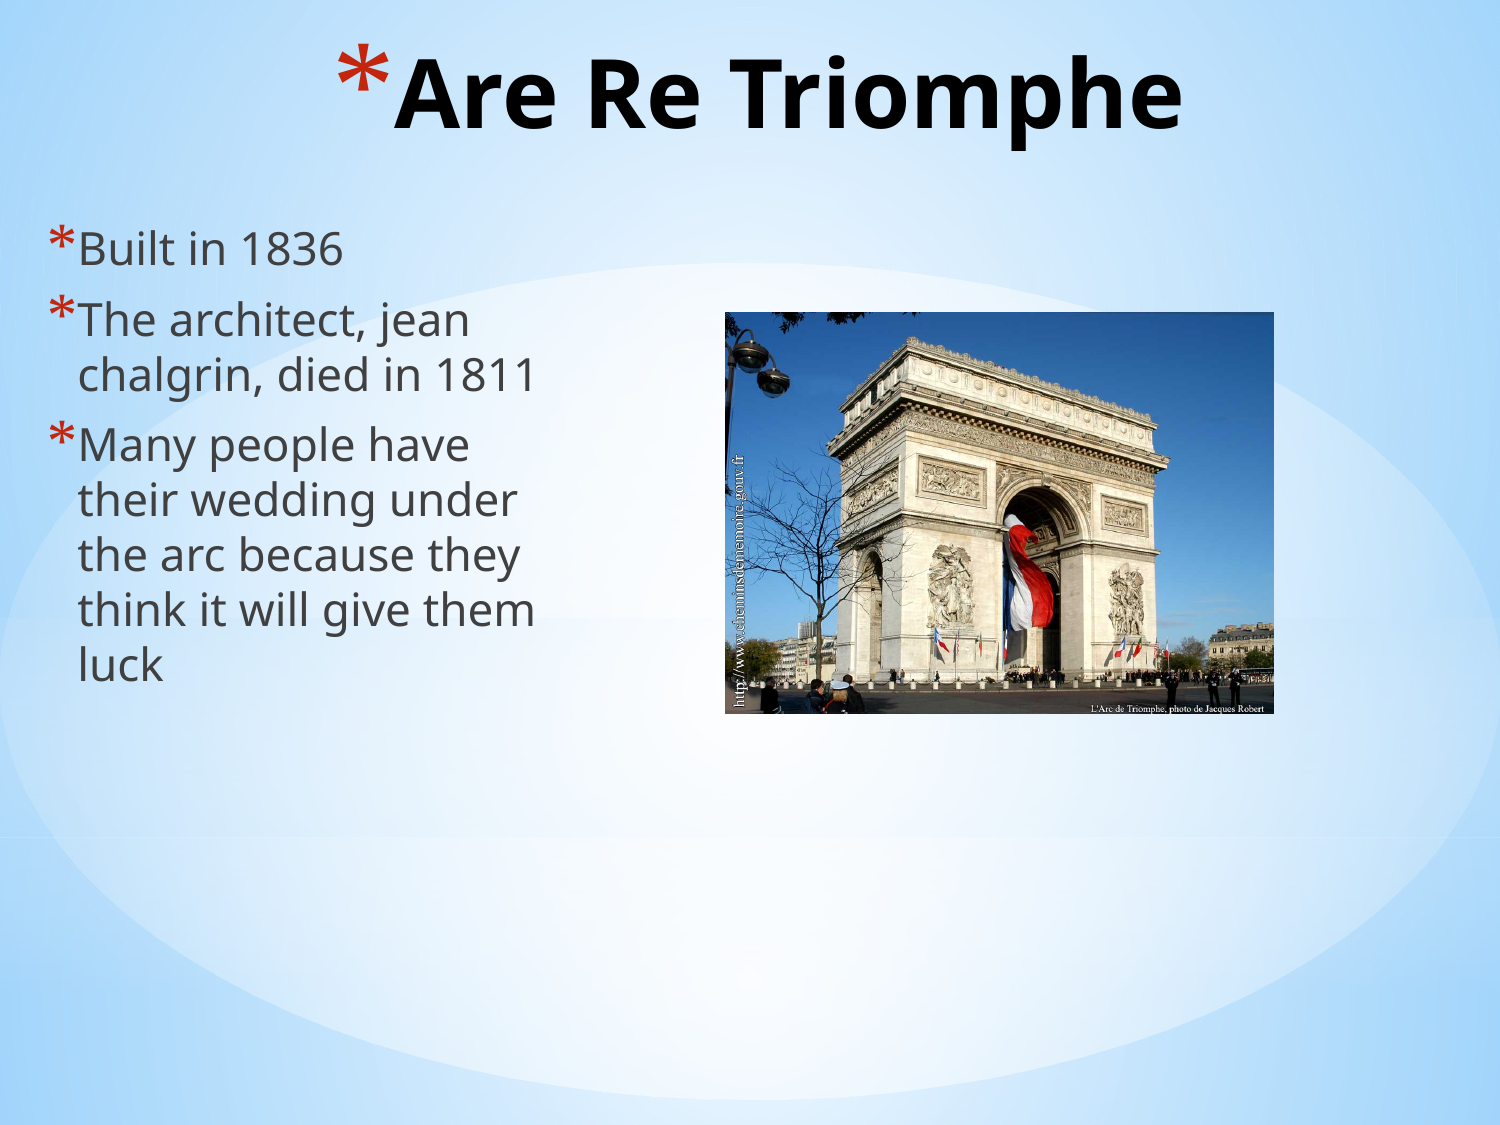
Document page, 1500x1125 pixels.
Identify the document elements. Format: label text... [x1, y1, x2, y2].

title Are Re Triomphe [225, 24, 1294, 213]
list Built in 1836 The architect, jean chalgrin, died in 1811 Many people have their wedding under the arc because they think it will give them luck [24, 212, 574, 783]
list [724, 312, 1275, 715]
